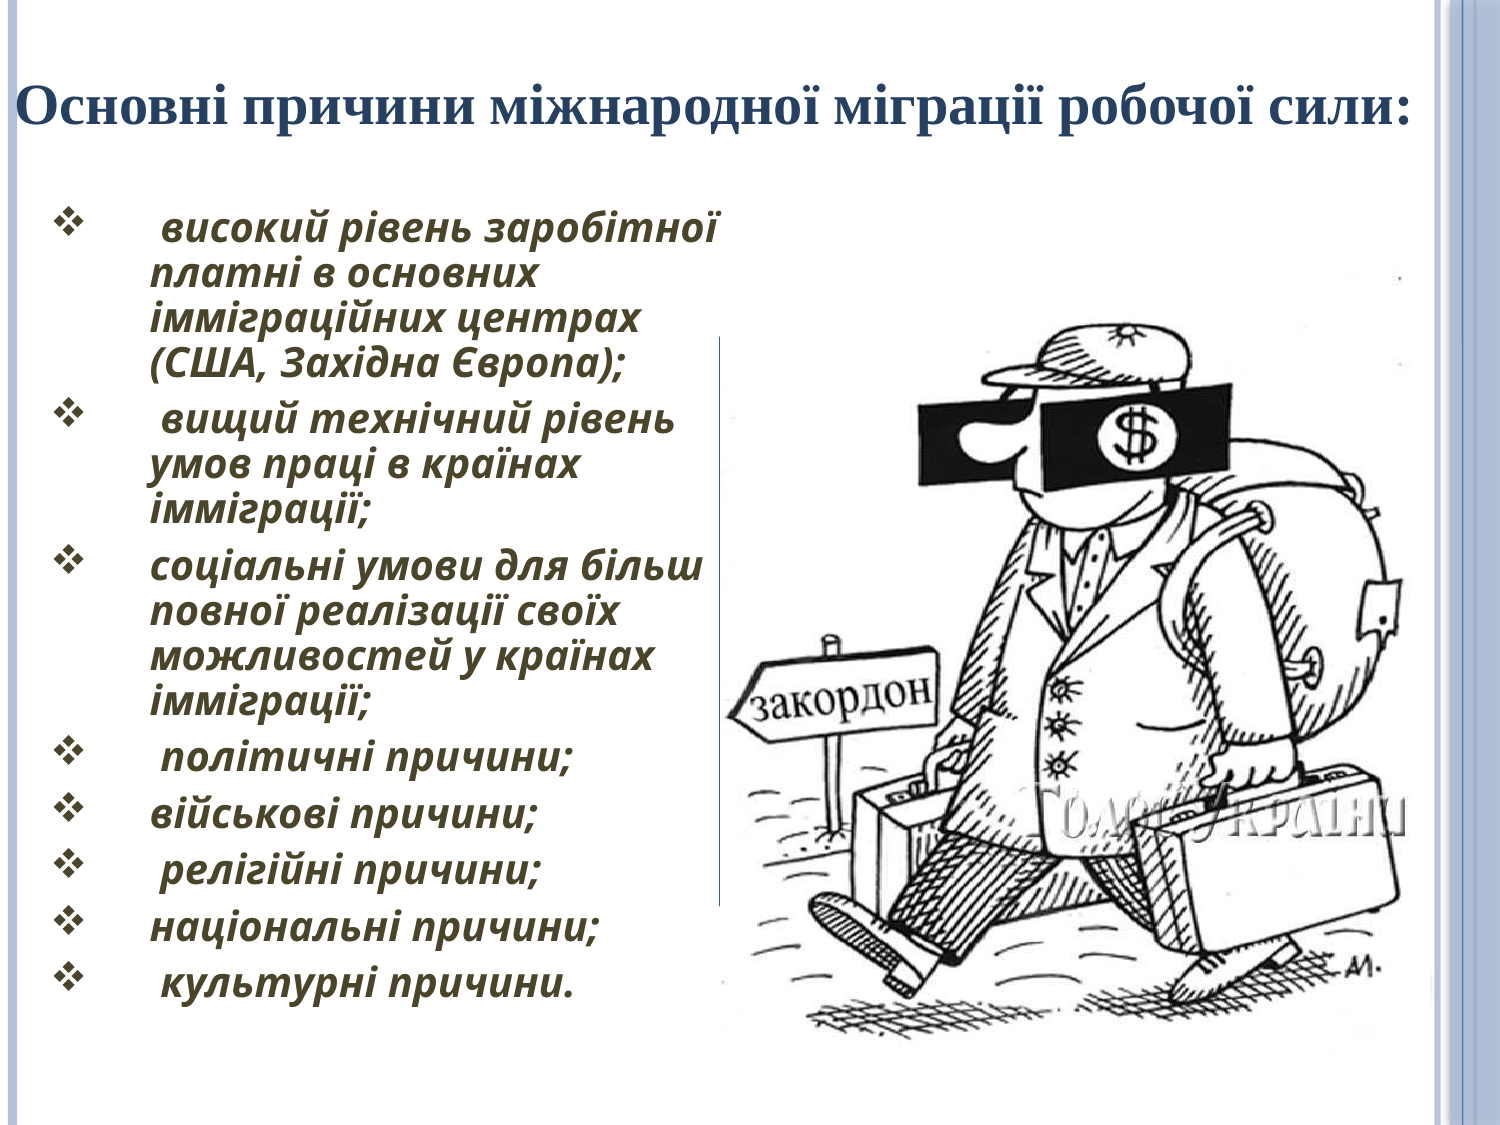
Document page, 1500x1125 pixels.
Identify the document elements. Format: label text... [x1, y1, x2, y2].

text_box Основні причини міжнародної міграції робочої сили: [0, 58, 1442, 144]
picture [720, 268, 1431, 1056]
text_box високий рівень заробітної платні в основних імміграційних центрах (США, Західна Європа); вищий технічний рівень умов праці в країнах імміграції; соціальні умови для більш повної реалізації своїх можливостей у країнах імміграції; політичні причини; військові причини; релігійні причини; національні причини; культурні причини. [35, 199, 750, 1015]
